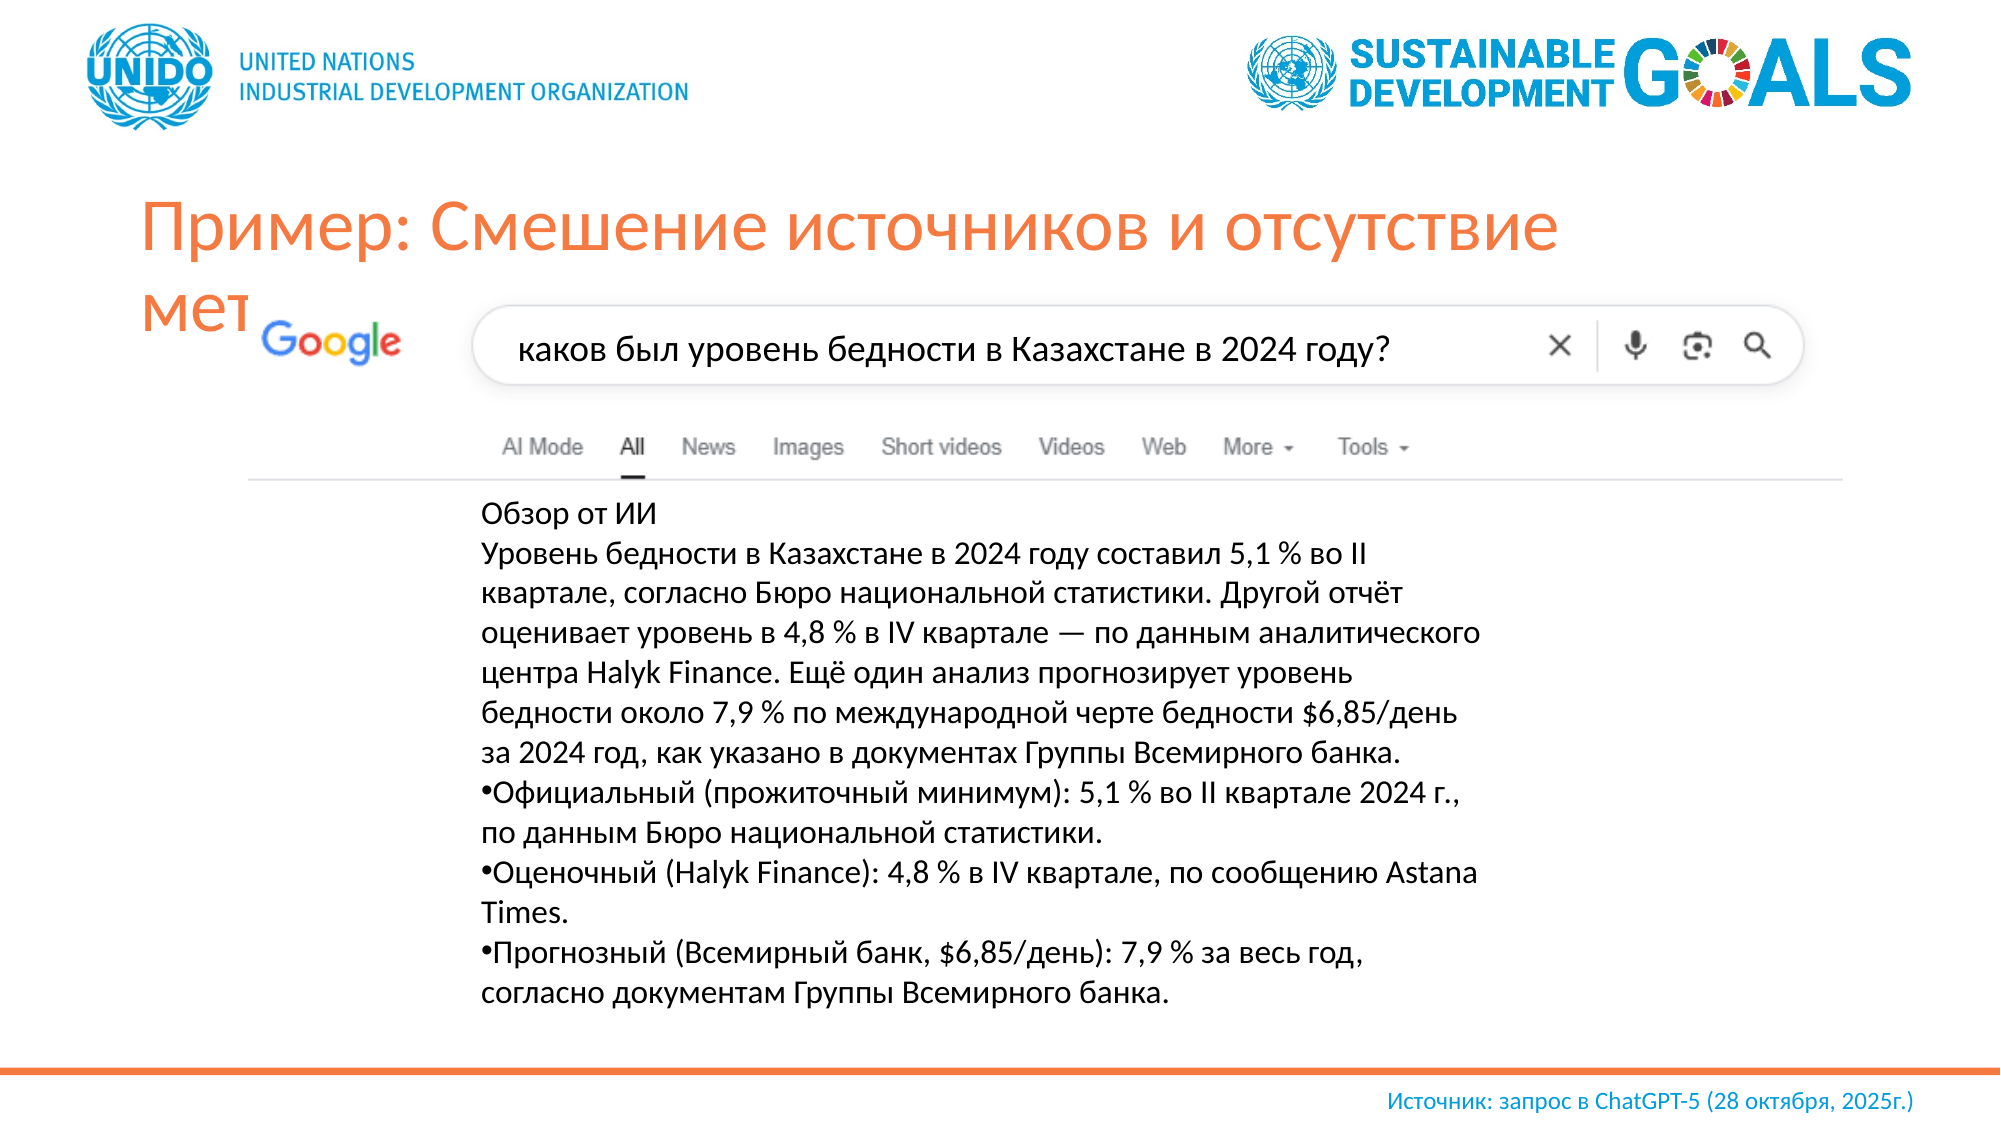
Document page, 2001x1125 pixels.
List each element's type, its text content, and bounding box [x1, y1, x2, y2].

text_box Обзор от ИИ Уровень бедности в Казахстане в 2024 году составил 5,1 % во II квартале, согласно Бюро национальной статистики. Другой отчёт оценивает уровень в 4,8 % в IV квартале — по данным аналитического центра Halyk Finance. Ещё один анализ прогнозирует уровень бедности около 7,9 % по международной черте бедности $6,85/день за 2024 год, как указано в документах Группы Всемирного банка. Официальный (прожиточный минимум): 5,1 % во II квартале 2024 г., по данным Бюро национальной статистики. Оценочный (Halyk Finance): 4,8 % в IV квартале, по сообщению Astana Times. Прогнозный (Всемирный банк, $6,85/день): 7,9 % за весь год, согласно документам Группы Всемирного банка. [466, 493, 1508, 1058]
text_box [0, 1067, 2000, 1076]
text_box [72, 0, 1930, 149]
title Пример: Смешение источников и отсутствие метаданных [125, 178, 1974, 348]
list Источник: запрос в ChatGPT-5 (28 октября, 2025г.) [1163, 1076, 1930, 1125]
picture [248, 274, 1843, 1034]
